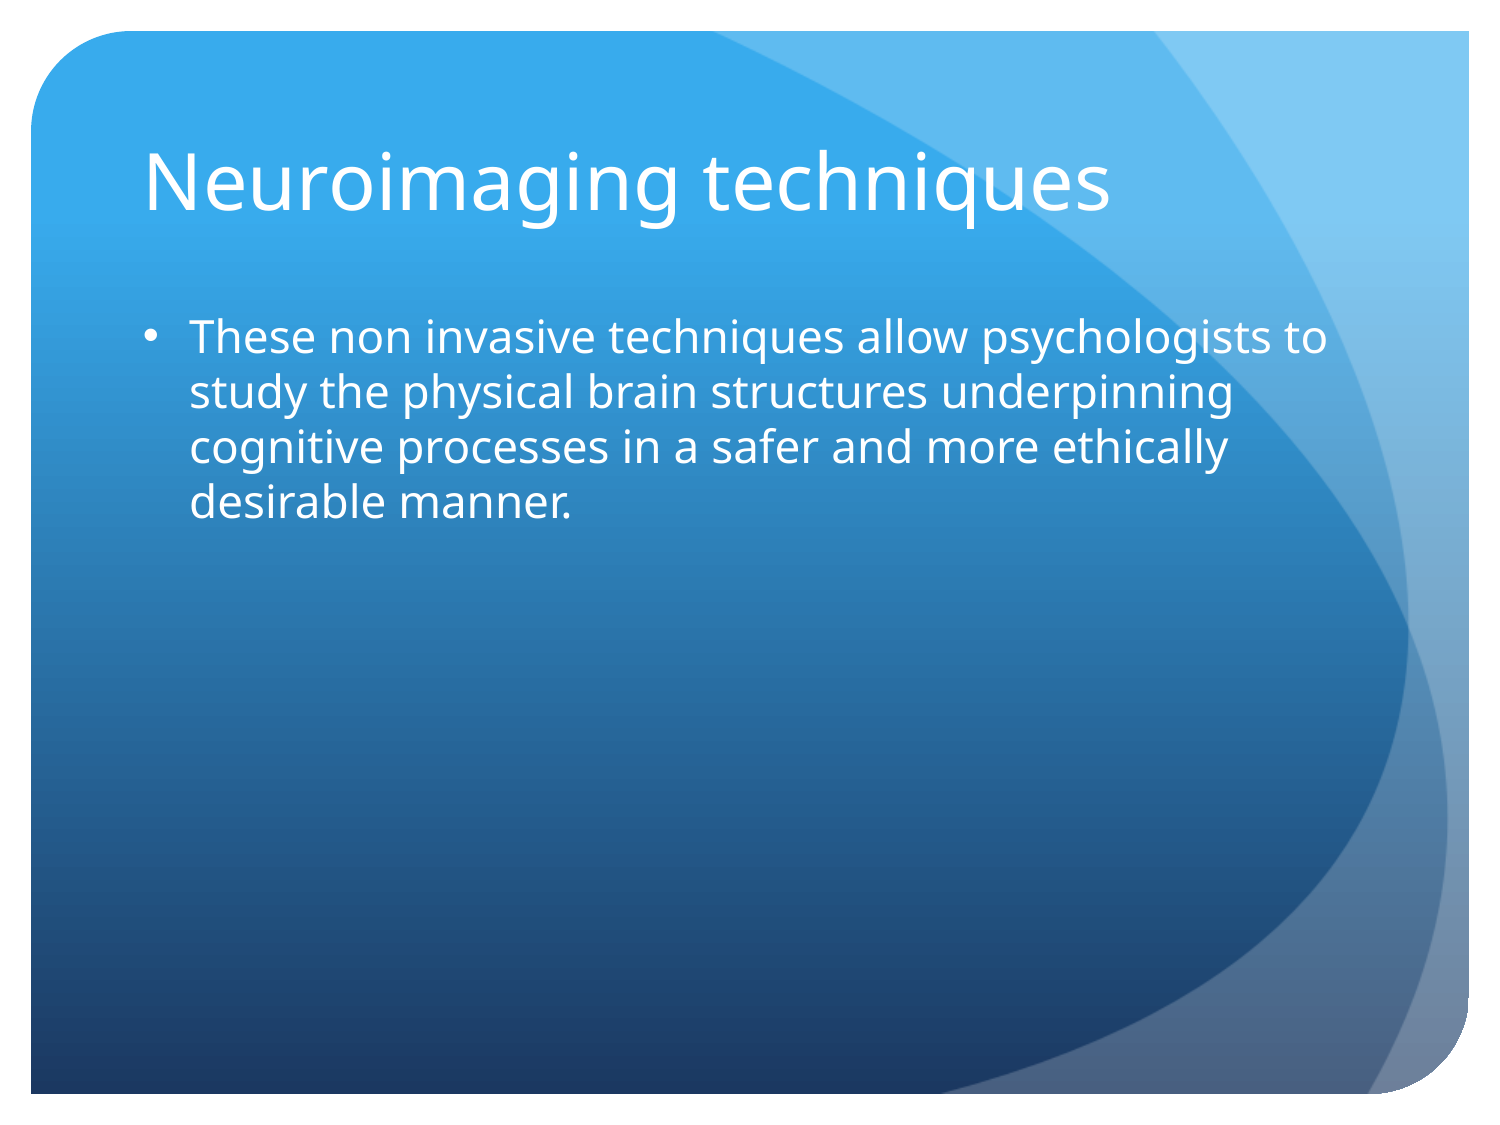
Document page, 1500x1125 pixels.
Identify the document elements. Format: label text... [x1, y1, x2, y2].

list These non invasive techniques allow psychologists to study the physical brain structures underpinning cognitive processes in a safer and more ethically desirable manner. [127, 299, 1372, 991]
picture [24, 30, 1473, 1094]
title Neuroimaging techniques [127, 62, 1372, 234]
